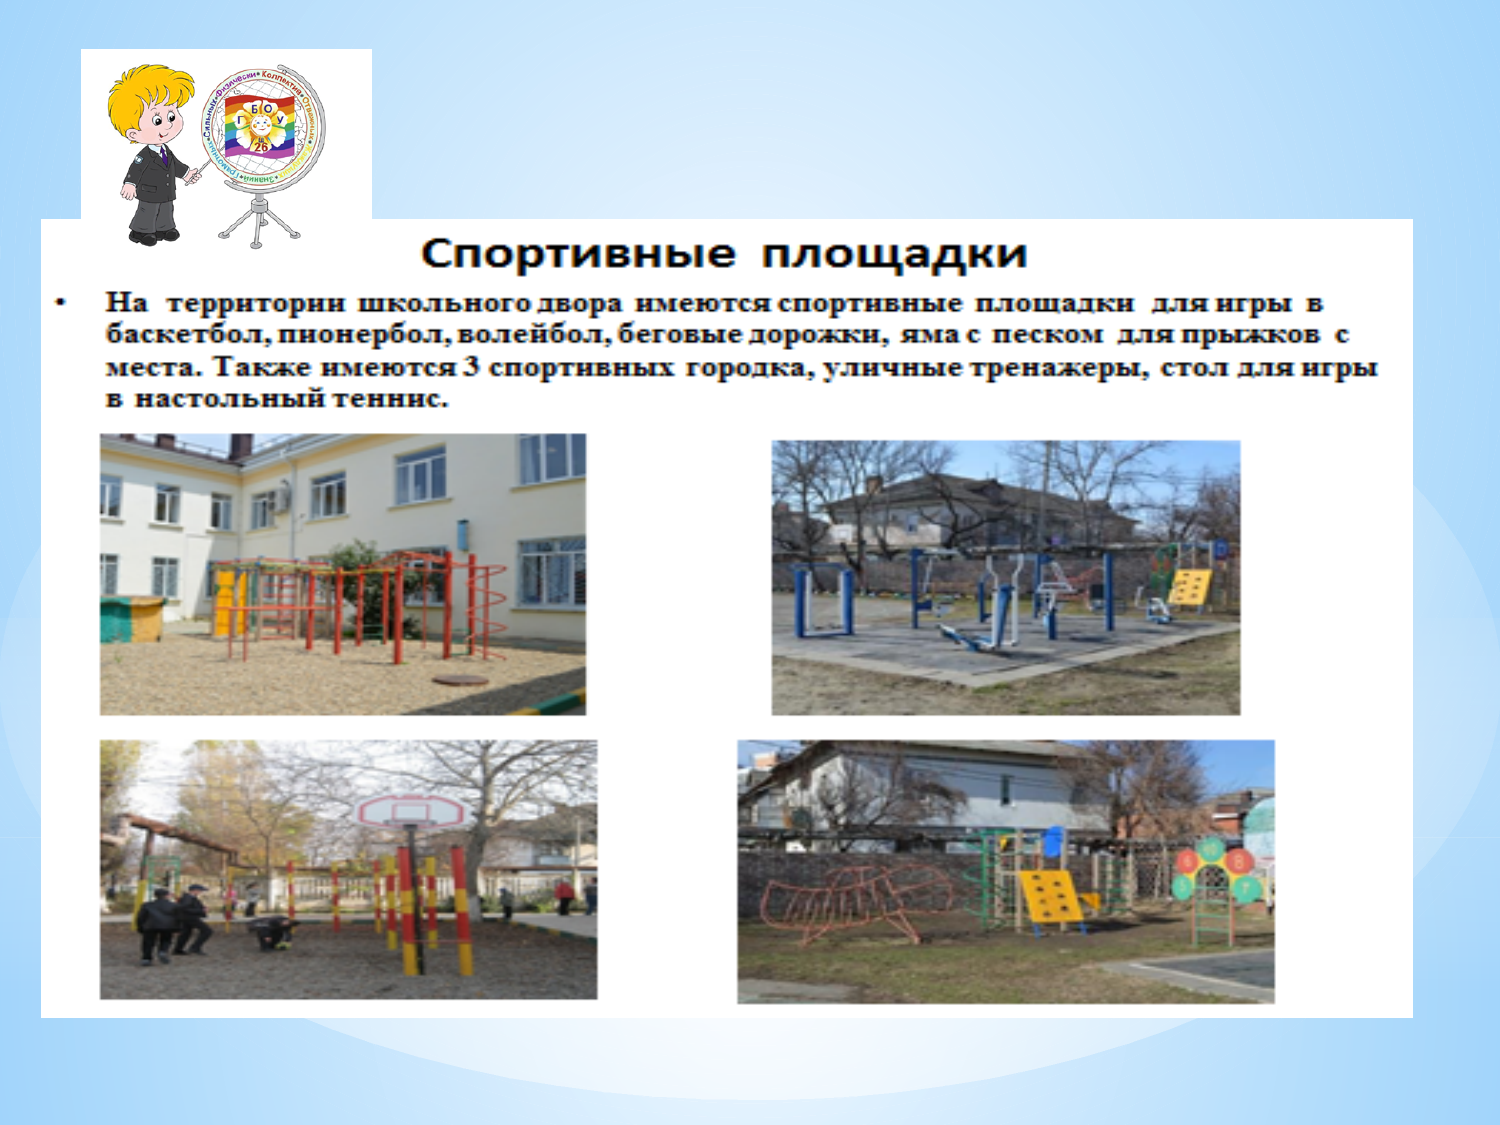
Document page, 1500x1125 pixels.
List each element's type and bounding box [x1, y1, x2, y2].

list [40, 219, 1413, 1019]
picture [81, 49, 373, 286]
